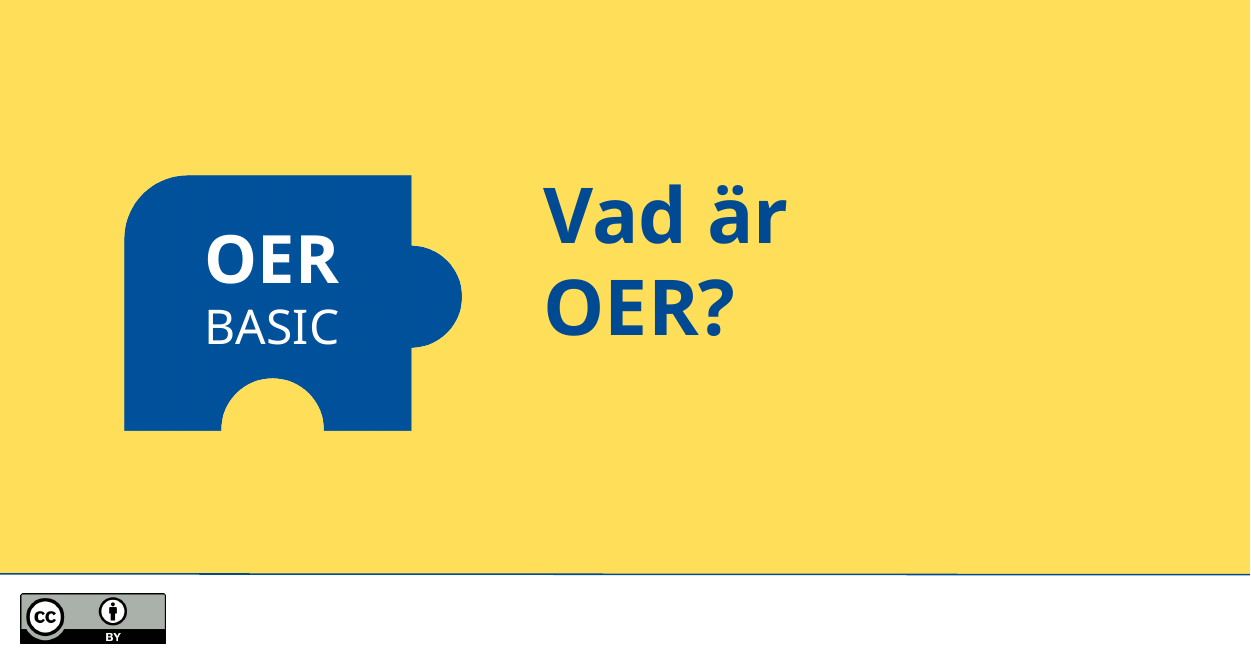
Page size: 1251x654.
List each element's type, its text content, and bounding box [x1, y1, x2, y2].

picture [124, 174, 462, 432]
text_box OER BASIC [466, 202, 706, 370]
text_box Vad är OER? [531, 154, 831, 364]
text_box [0, 582, 1250, 654]
picture [20, 592, 166, 645]
